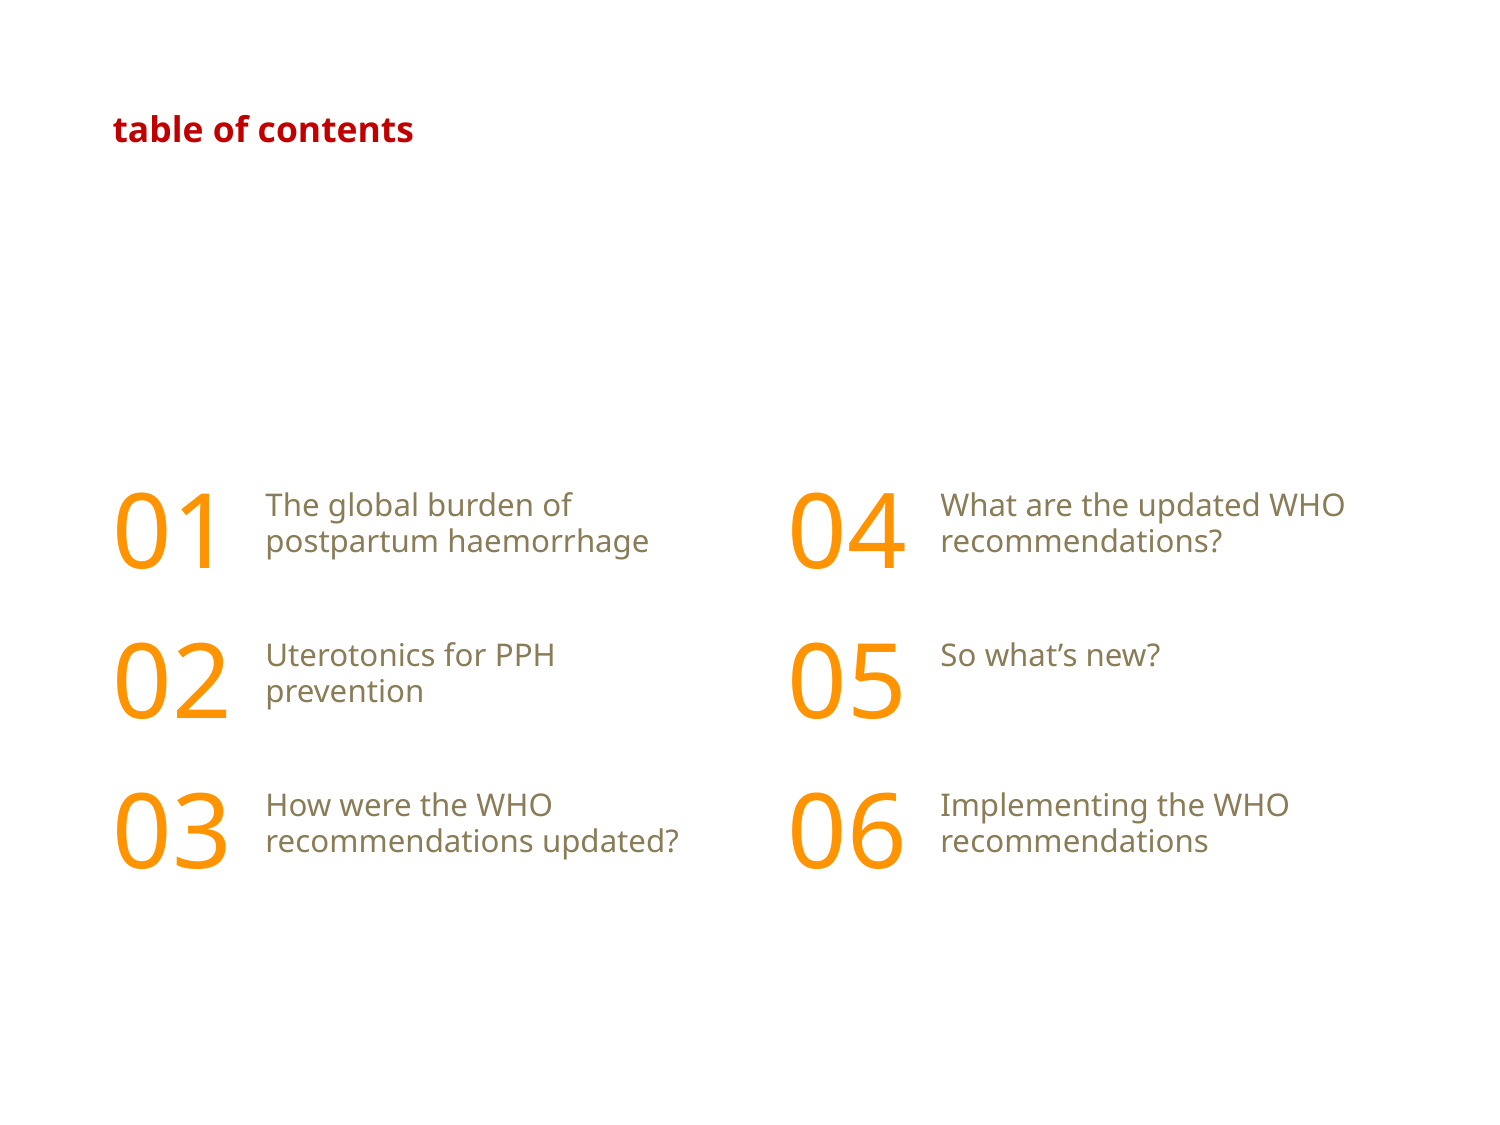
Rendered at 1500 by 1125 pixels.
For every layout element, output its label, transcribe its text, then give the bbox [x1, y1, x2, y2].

list 05 [787, 633, 941, 783]
list 04 [787, 483, 941, 633]
list 02 [112, 633, 266, 783]
text_box Implementing the WHO recommendations [940, 787, 1388, 938]
list What are the updated WHO recommendations? [941, 487, 1388, 637]
text_box 06 [787, 783, 941, 938]
list So what’s new? [941, 637, 1388, 787]
list table of contents [112, 113, 1388, 188]
list The global burden of postpartum haemorrhage [266, 487, 713, 637]
list How were the WHO recommendations updated? [266, 787, 713, 938]
list 03 [112, 783, 266, 938]
list Uterotonics for PPH prevention [266, 637, 713, 787]
list 01 [112, 483, 266, 633]
